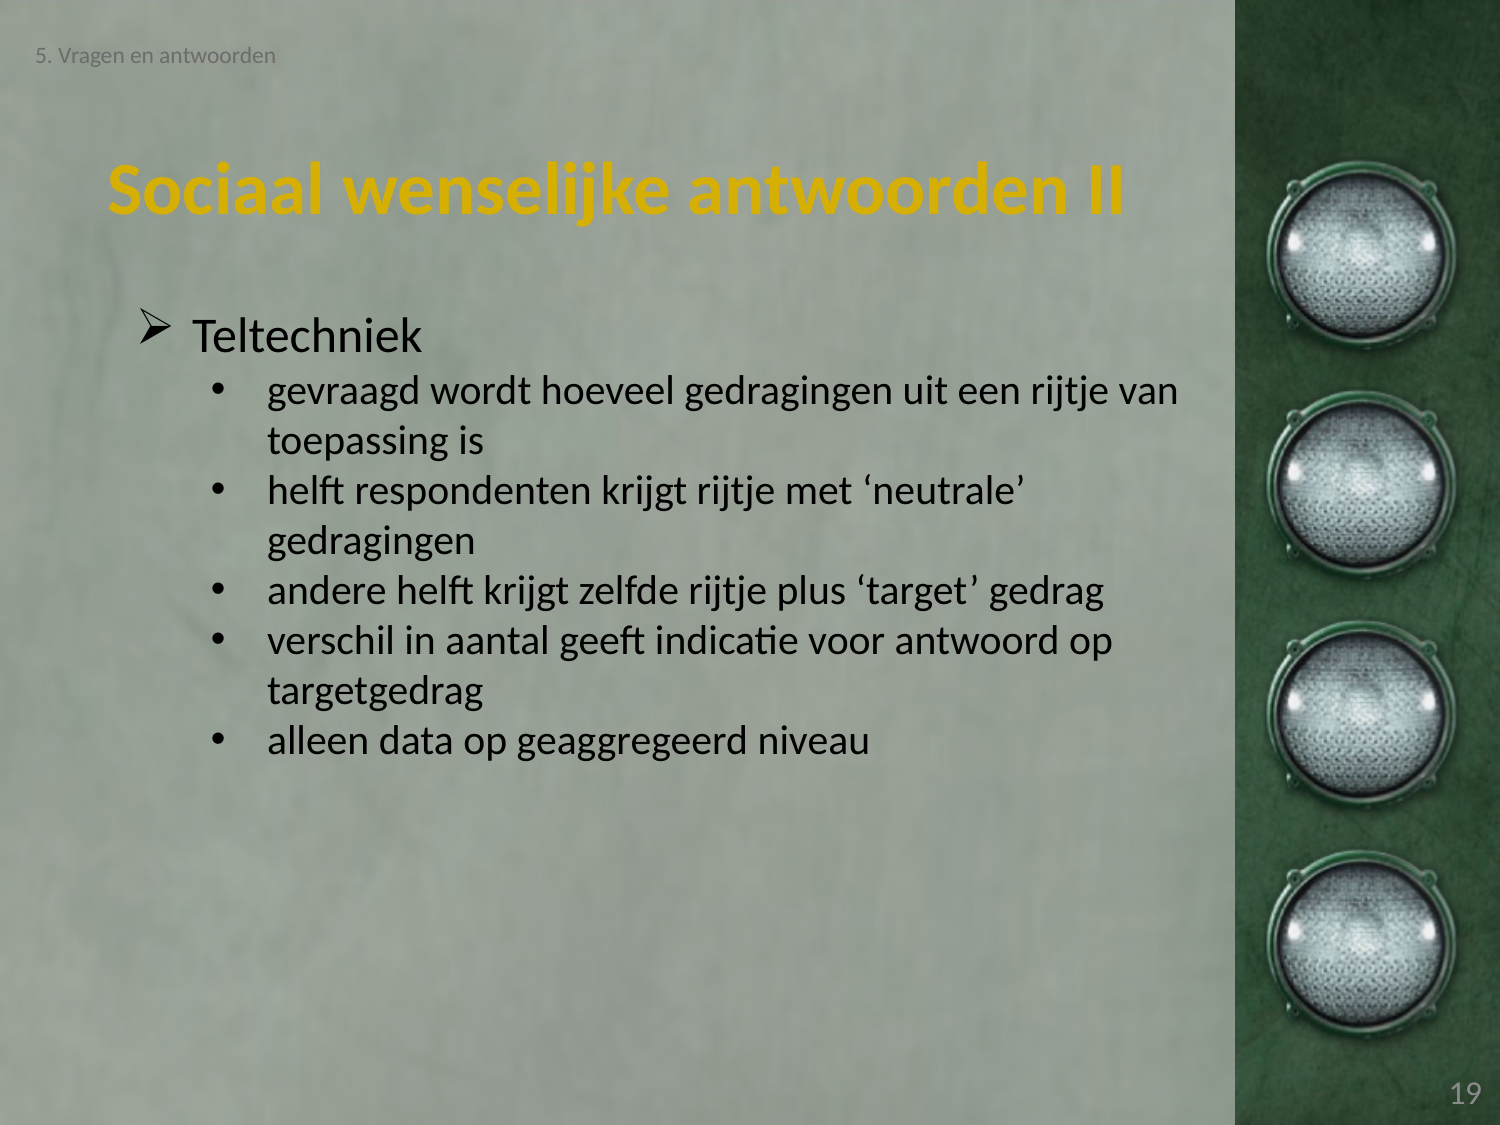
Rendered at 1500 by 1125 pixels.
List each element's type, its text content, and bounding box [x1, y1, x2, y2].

picture [0, 0, 1500, 1125]
title 5. Vragen en antwoorden [19, 32, 435, 77]
text_box Teltechniek gevraagd wordt hoeveel gedragingen uit een rijtje van toepassing is helft respondenten krijgt rijtje met ‘neutrale’ gedragingen andere helft krijgt zelfde rijtje plus ‘target’ gedrag verschil in aantal geeft indicatie voor antwoord op targetgedrag alleen data op geaggregeerd niveau [121, 295, 1229, 771]
subtitle Sociaal wenselijke antwoorden II [0, 131, 1229, 276]
